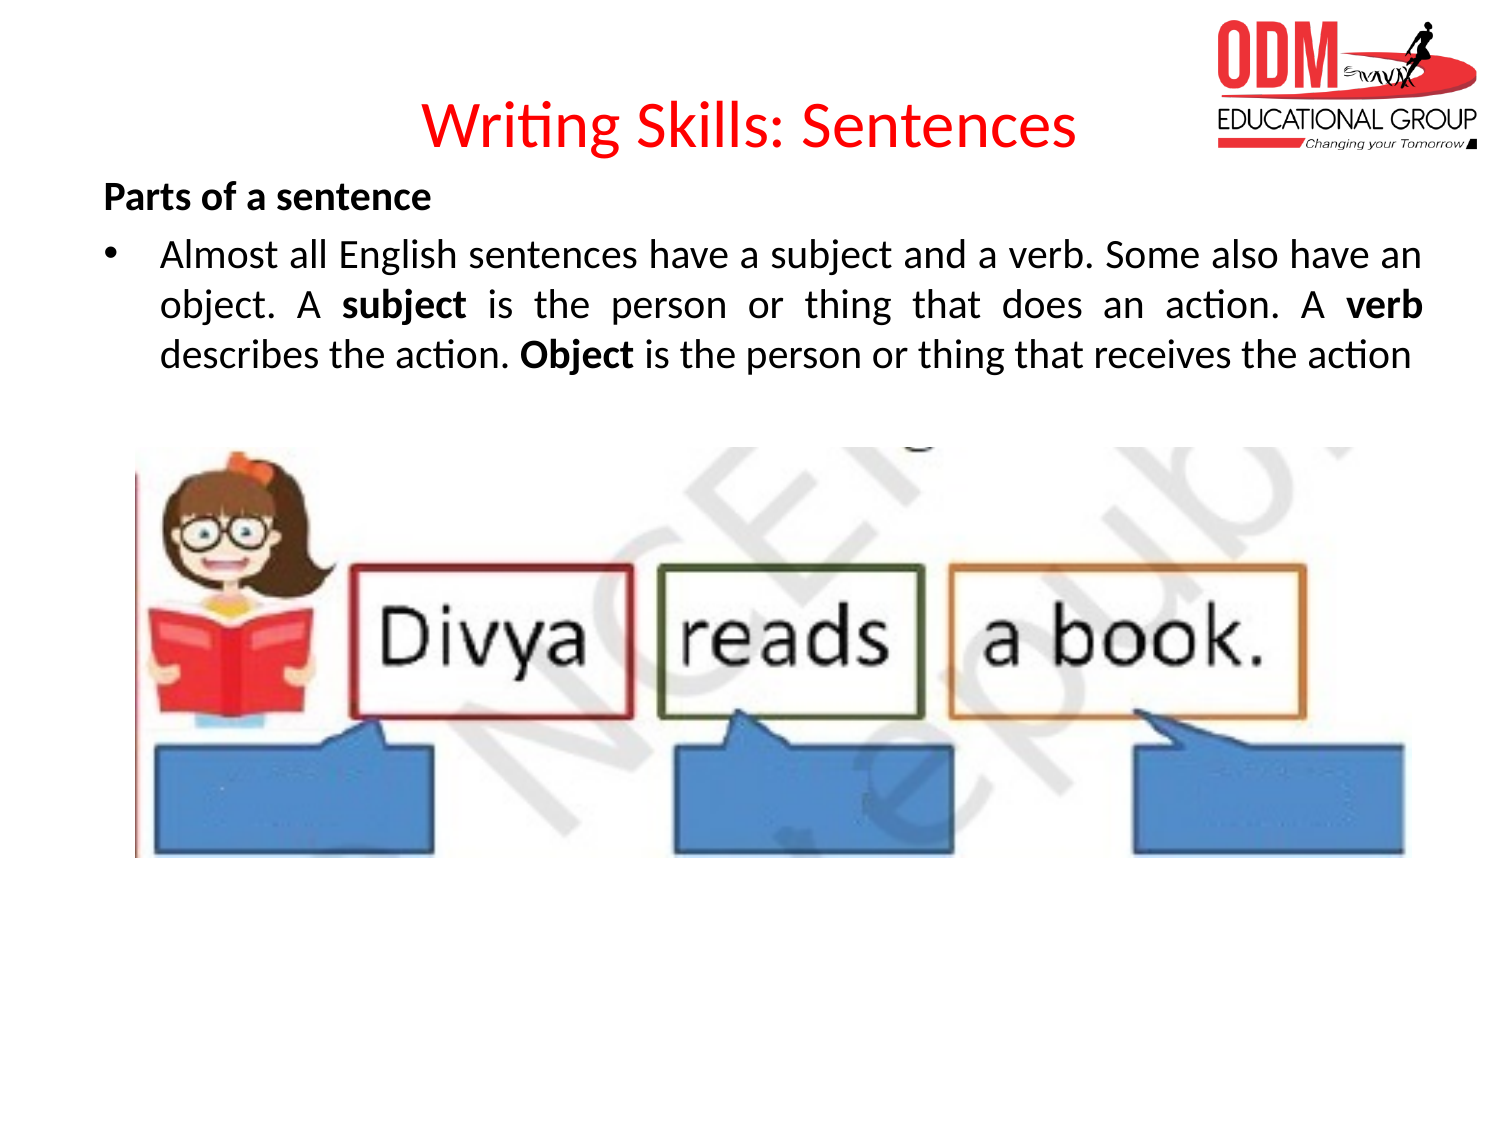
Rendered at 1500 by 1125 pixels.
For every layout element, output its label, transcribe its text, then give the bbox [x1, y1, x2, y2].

list Parts of a sentence Almost all English sentences have a subject and a verb. Some also have an object. A subject is the person or thing that does an action. A verb describes the action. Object is the person or thing that receives the action [88, 160, 1439, 1017]
title Writing Skills: Sentences [75, 45, 1425, 197]
picture [1217, 20, 1478, 150]
picture [135, 447, 1412, 858]
